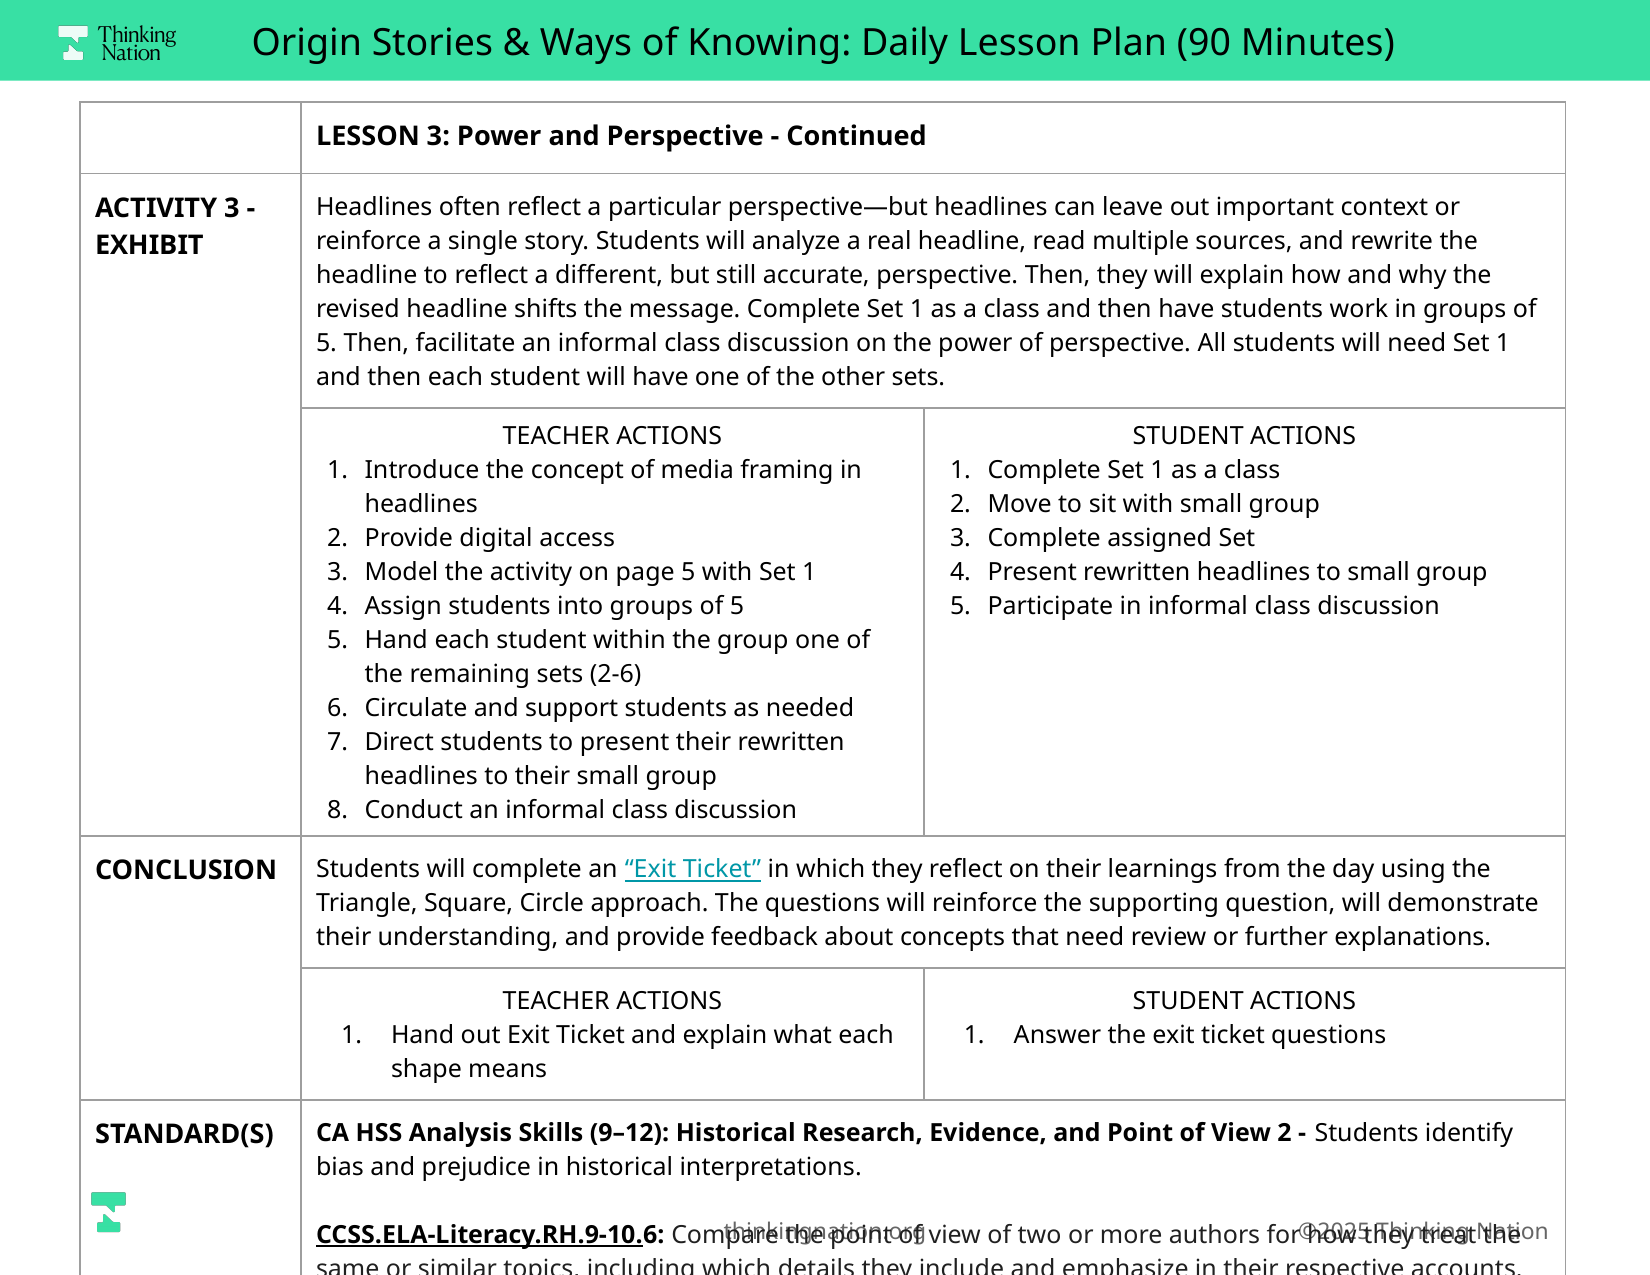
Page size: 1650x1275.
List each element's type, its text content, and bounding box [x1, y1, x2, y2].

picture [45, 14, 180, 71]
table_cell CA HSS Analysis Skills (9–12): Historical Research, Evidence, and Point of View 2 - Students identify bias and prejudice in historical interpretations. CCSS.ELA-Literacy.RH.9-10.6: Compare the point of view of two or more authors for how they treat the same or similar topics, including which details they include and emphasize in their respective accounts. [302, 1101, 1565, 1275]
table_cell Students will complete an “Exit Ticket” in which they reflect on their learnings from the day using the Triangle, Square, Circle approach. The questions will reinforce the supporting question, will demonstrate their understanding, and provide feedback about concepts that need review or further explanations. [302, 837, 1565, 967]
table_header [81, 103, 300, 173]
table_cell TEACHER ACTIONS Hand out Exit Ticket and explain what each shape means [302, 969, 923, 1099]
table_cell TEACHER ACTIONS Introduce the concept of media framing in headlines Provide digital access Model the activity on page 5 with Set 1 Assign students into groups of 5 Hand each student within the group one of the remaining sets (2-6) Circulate and support students as needed Direct students to present their rewritten headlines to their small group Conduct an informal class discussion [302, 409, 923, 835]
table_cell STUDENT ACTIONS Complete Set 1 as a class Move to sit with small group Complete assigned Set Present rewritten headlines to small group Participate in informal class discussion [925, 409, 1565, 835]
table_cell ACTIVITY 3 - EXHIBIT [81, 174, 300, 835]
table_header LESSON 3: Power and Perspective - Continued [302, 103, 1565, 173]
picture [80, 1184, 136, 1240]
text_box Origin Stories & Ways of Knowing: Daily Lesson Plan (90 Minutes) [0, 0, 1650, 81]
table_cell STUDENT ACTIONS Answer the exit ticket questions [925, 969, 1565, 1099]
table_cell CONCLUSION [81, 837, 300, 1099]
table_cell Headlines often reflect a particular perspective—but headlines can leave out important context or reinforce a single story. Students will analyze a real headline, read multiple sources, and rewrite the headline to reflect a different, but still accurate, perspective. Then, they will explain how and why the revised headline shifts the message. Complete Set 1 as a class and then have students work in groups of 5. Then, facilitate an informal class discussion on the power of perspective. All students will need Set 1 and then each student will have one of the other sets. [302, 174, 1565, 407]
table_cell STANDARD(S) [81, 1101, 300, 1275]
